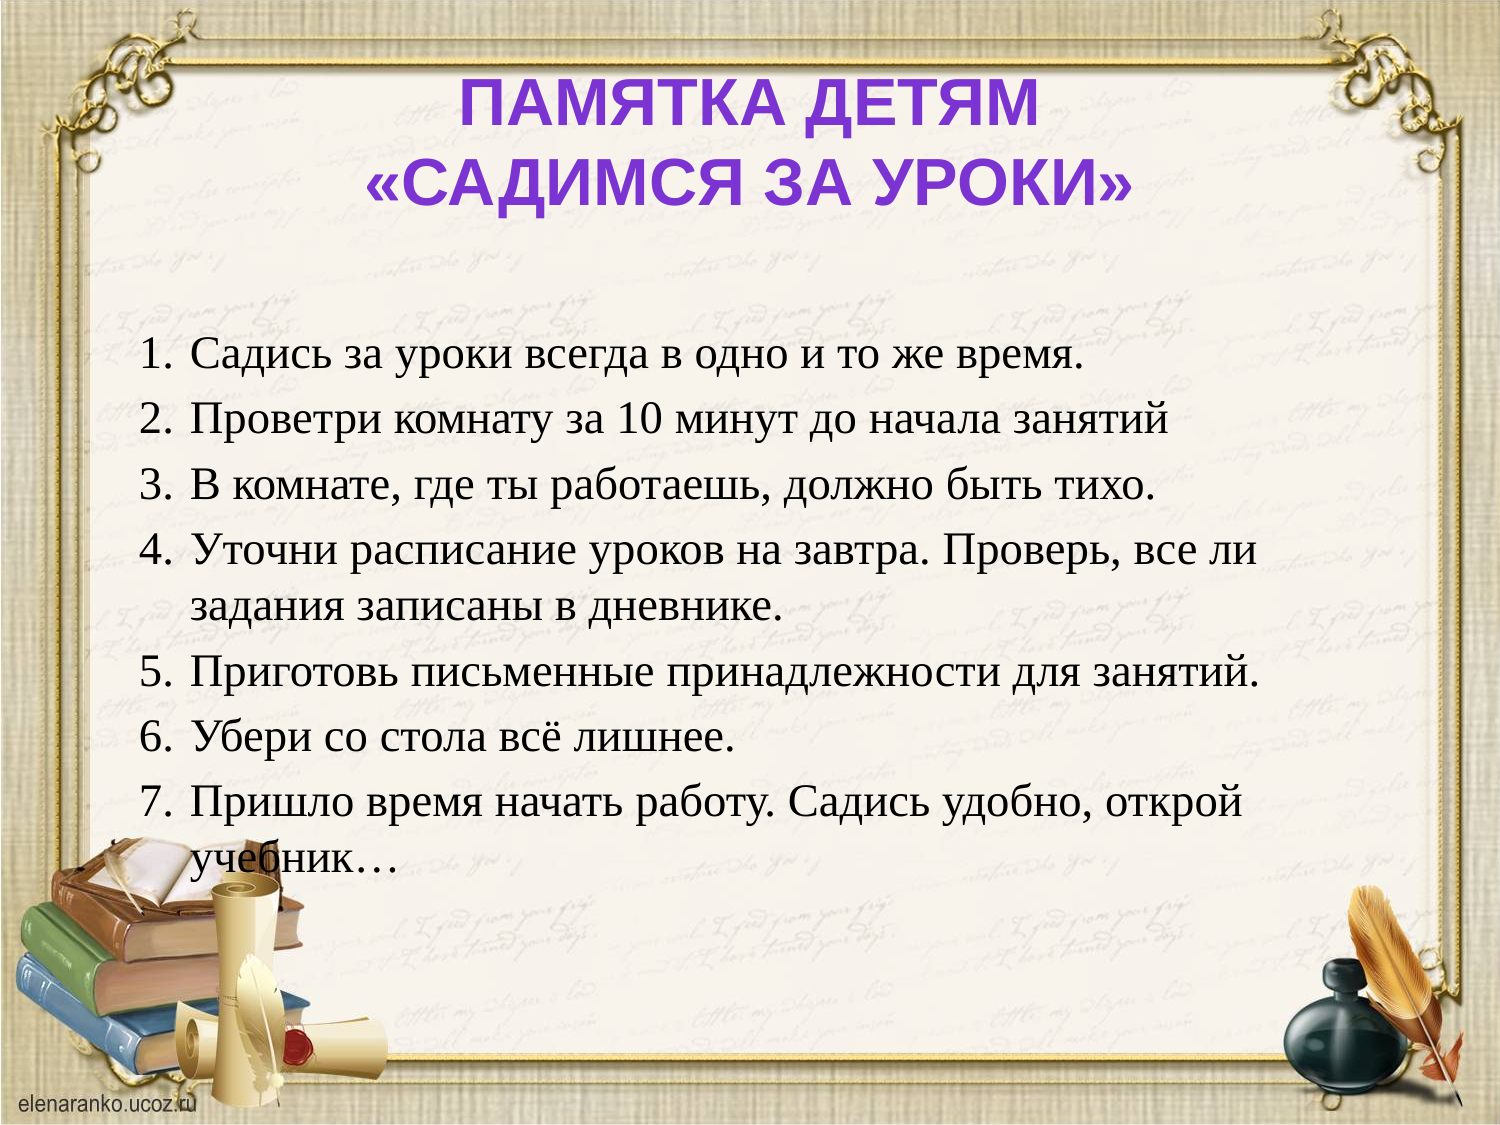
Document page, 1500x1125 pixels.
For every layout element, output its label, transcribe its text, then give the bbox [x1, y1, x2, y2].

list Садись за уроки всегда в одно и то же время. Проветри комнату за 10 минут до начала занятий В комнате, где ты работаешь, должно быть тихо. Уточни расписание уроков на завтра. Проверь, все ли задания записаны в дневнике. Приготовь письменные принадлежности для занятий. Убери со стола всё лишнее. Пришло время начать работу. Садись удобно, открой учебник… [123, 314, 1436, 906]
title Памятка детям «садимся за уроки» [75, 45, 1425, 233]
picture [0, 0, 1500, 1125]
